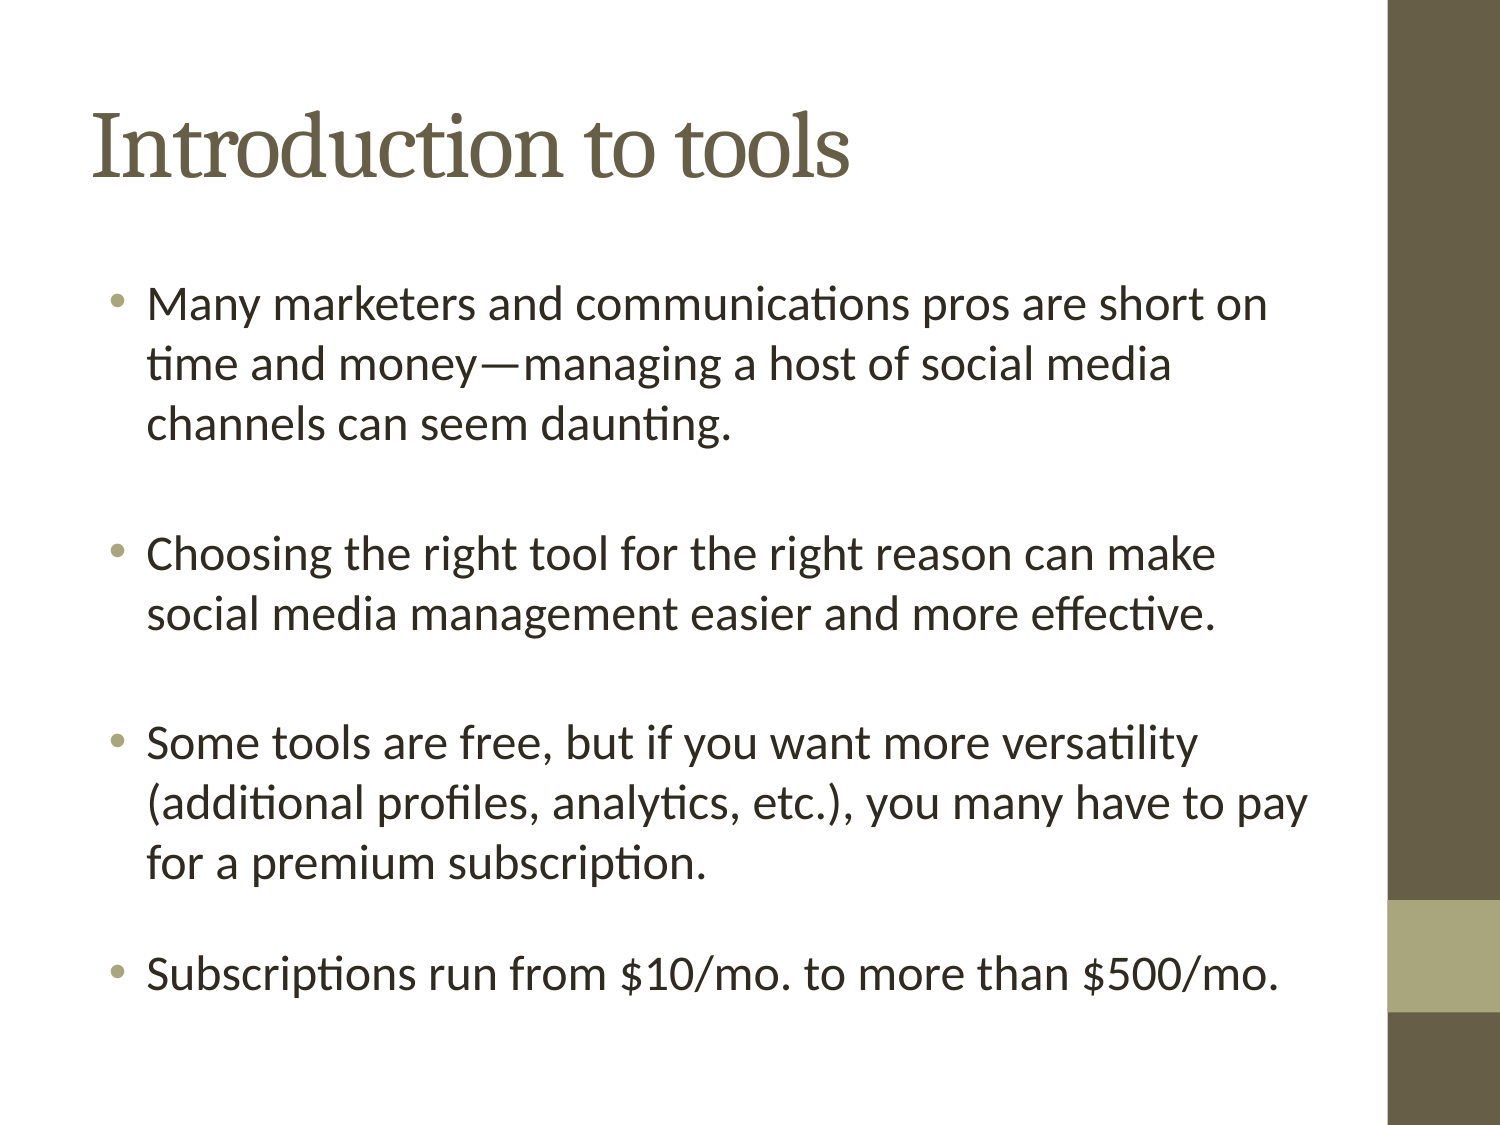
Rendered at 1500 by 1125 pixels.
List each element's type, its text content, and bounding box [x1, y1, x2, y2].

title Introduction to tools [75, 45, 1325, 233]
list Many marketers and communications pros are short on time and money—managing a host of social media channels can seem daunting. Choosing the right tool for the right reason can make social media management easier and more effective. Some tools are free, but if you want more versatility (additional profiles, analytics, etc.), you many have to pay for a premium subscription. Subscriptions run from $10/mo. to more than $500/mo. [75, 262, 1325, 1050]
